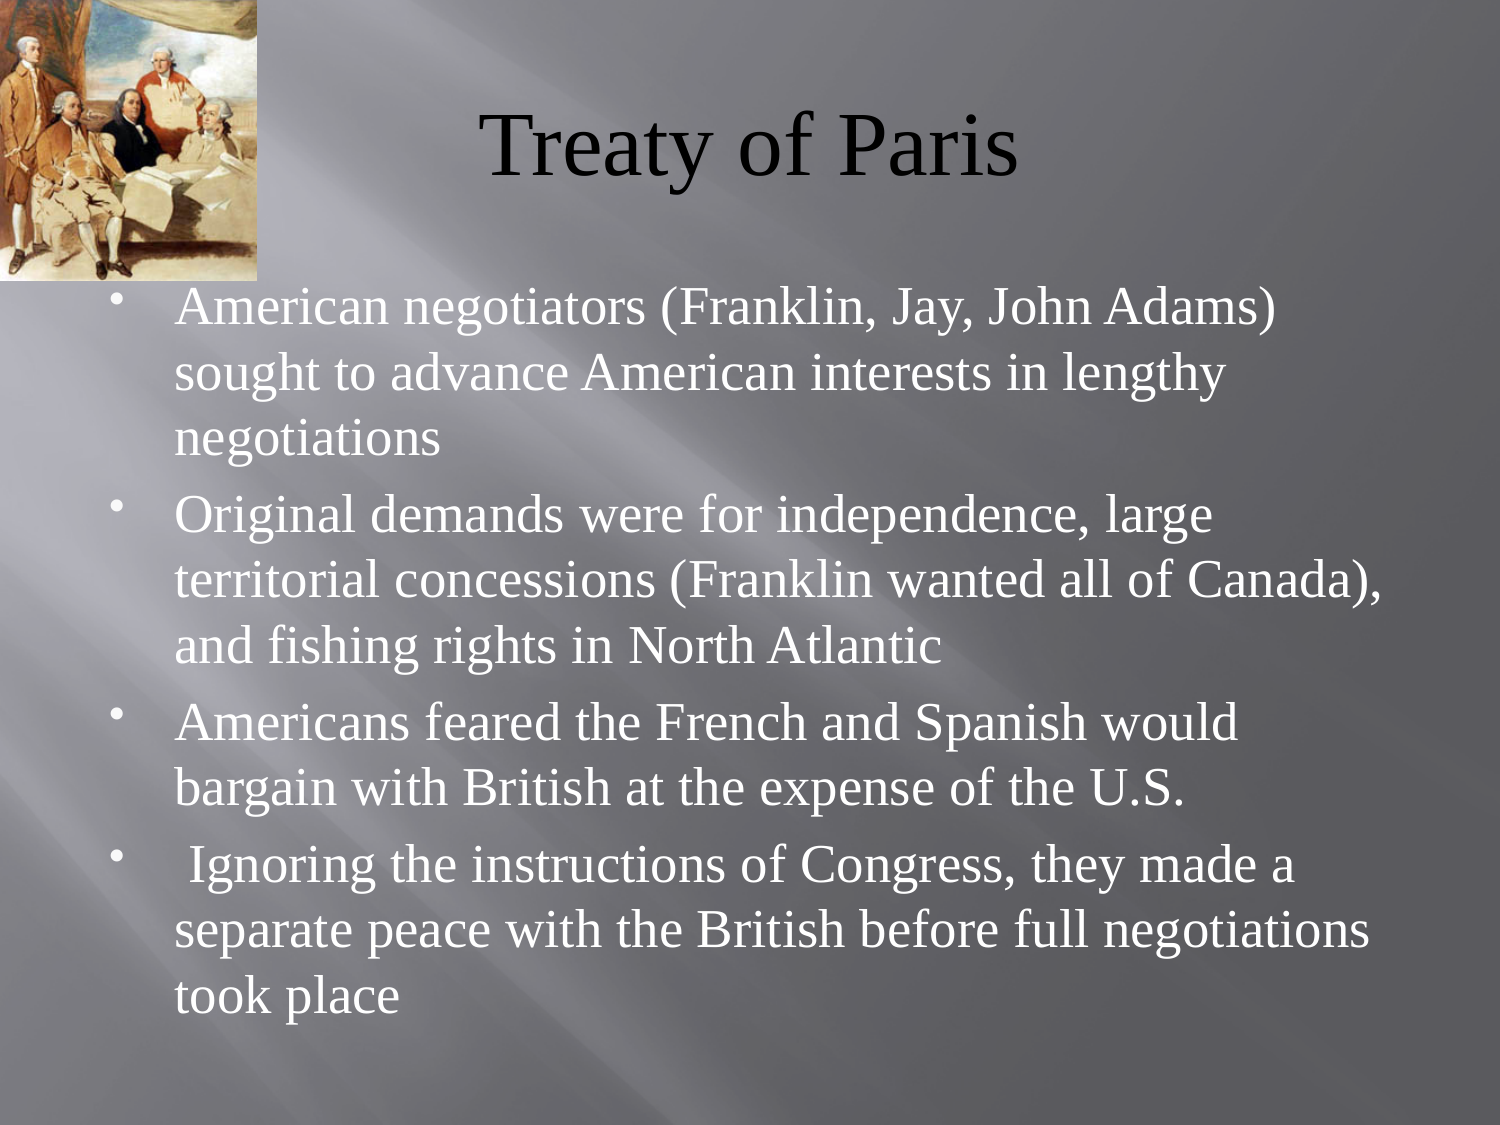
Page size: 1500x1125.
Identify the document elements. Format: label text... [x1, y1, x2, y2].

picture [0, 0, 257, 282]
list American negotiators (Franklin, Jay, John Adams) sought to advance American interests in lengthy negotiations Original demands were for independence, large territorial concessions (Franklin wanted all of Canada), and fishing rights in North Atlantic Americans feared the French and Spanish would bargain with British at the expense of the U.S. Ignoring the instructions of Congress, they made a separate peace with the British before full negotiations took place [75, 262, 1425, 1035]
title Treaty of Paris [299, 45, 1425, 233]
